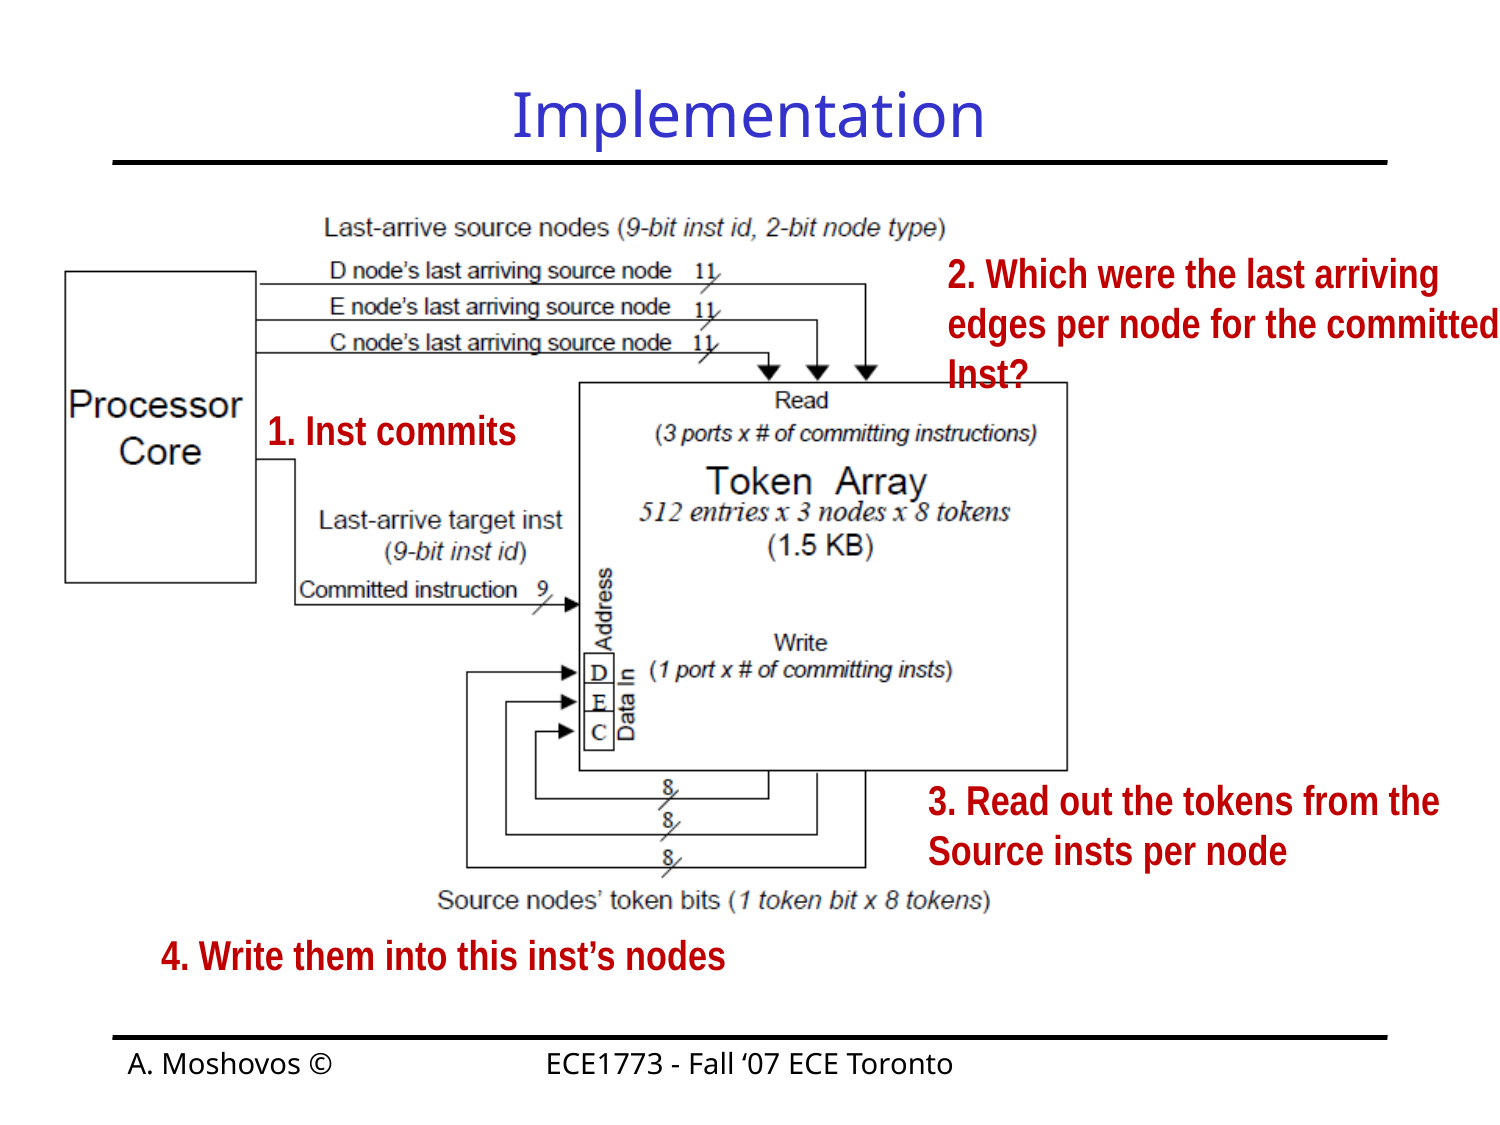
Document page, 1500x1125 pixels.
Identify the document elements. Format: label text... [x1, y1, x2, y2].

slide_number A. Moshovos © [112, 1037, 426, 1101]
picture [21, 174, 1138, 951]
footer ECE1773 - Fall ‘07 ECE Toronto [487, 1037, 1013, 1101]
text_box 4. Write them into this inst’s nodes [146, 959, 742, 986]
text_box 3. Read out the tokens from the Source insts per node [1143, 766, 1456, 882]
title Implementation [112, 62, 1388, 163]
text_box 2. Which were the last arriving edges per node for the committed Inst? [1143, 239, 1500, 405]
